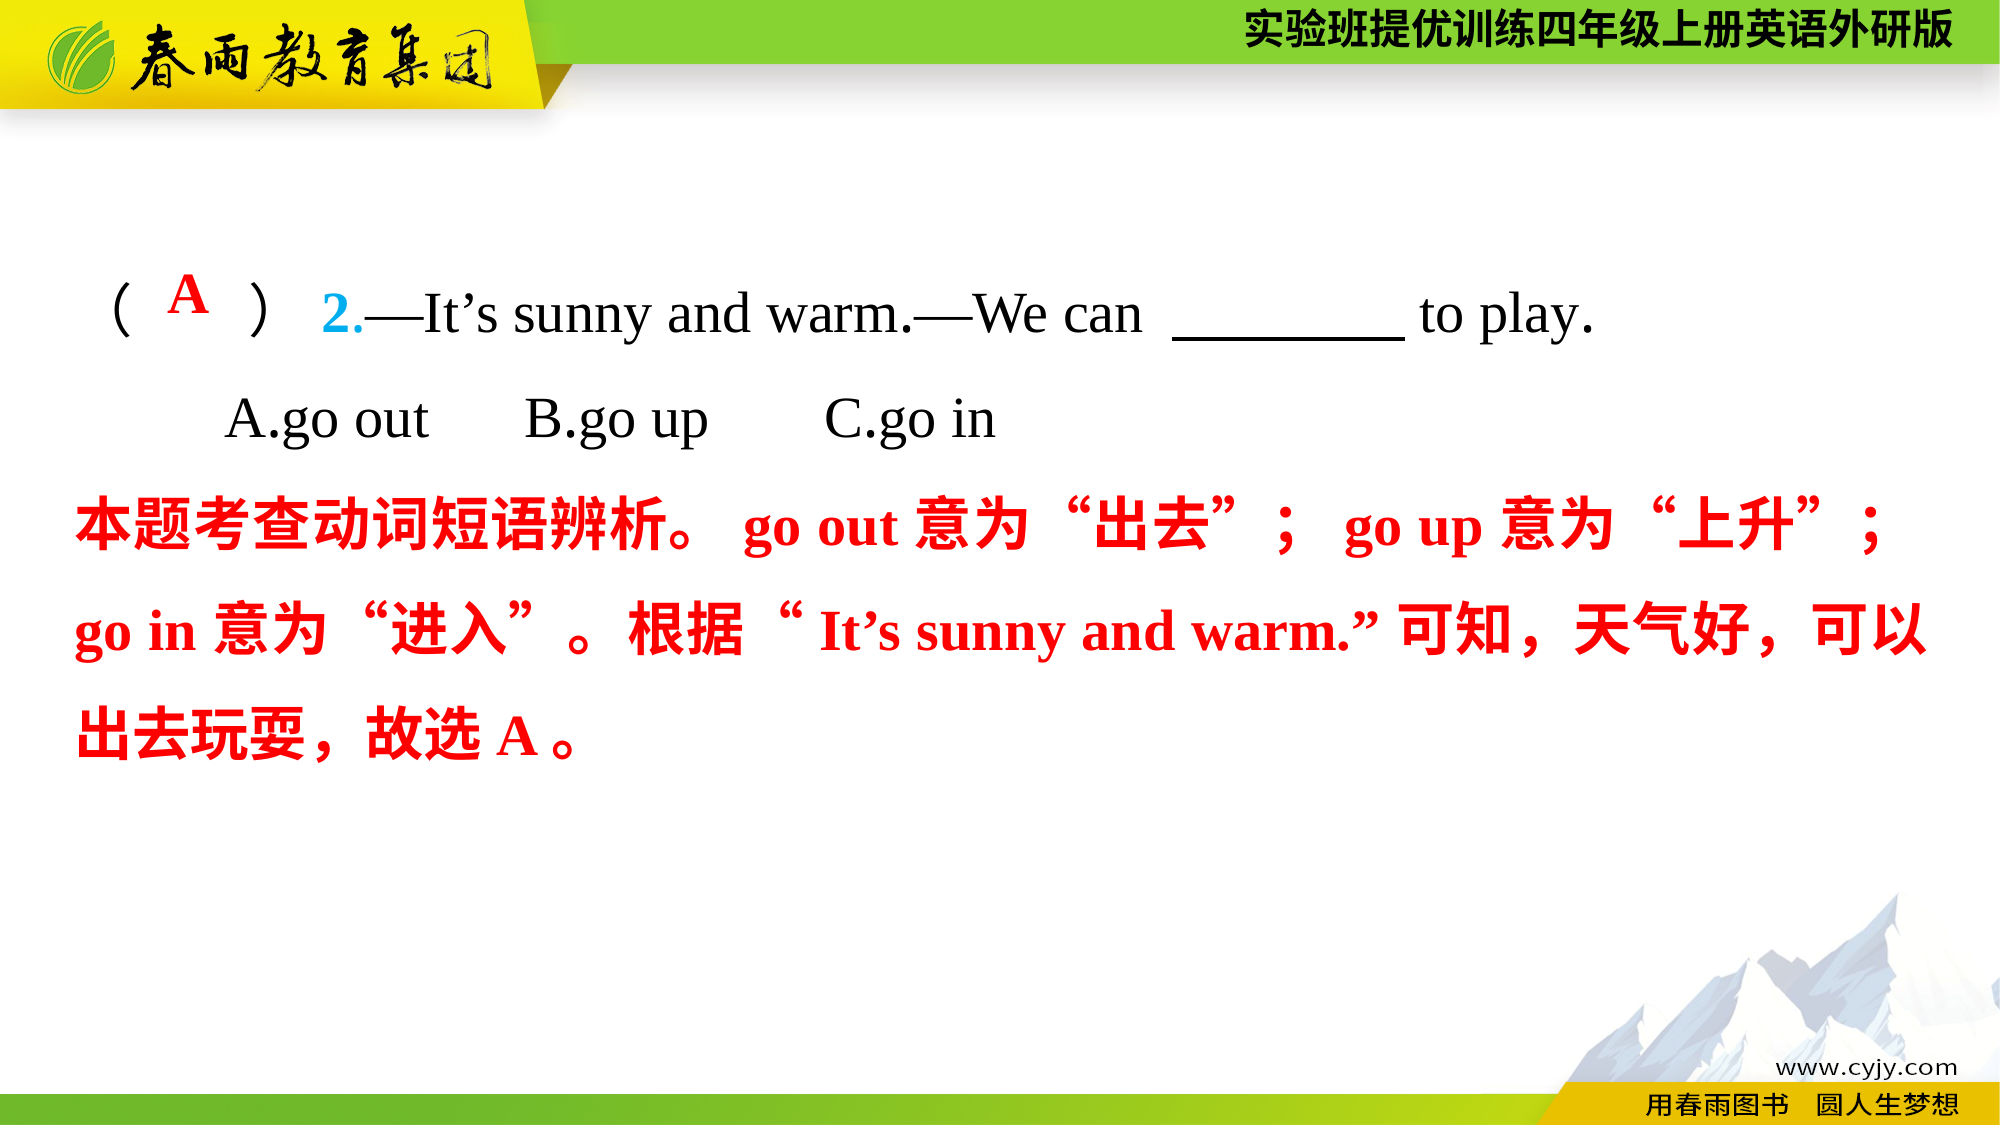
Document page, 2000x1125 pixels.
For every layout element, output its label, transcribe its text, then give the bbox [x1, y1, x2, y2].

picture [0, 0, 2000, 1125]
list （ ）2.—It’s sunny and warm.—We can to play. A.go out B.go up C.go in [59, 231, 1944, 444]
text_box 本题考查动词短语辨析。go out意为“出去”；go up意为“上升”；go in意为“进入”。根据“It’s sunny and warm.”可知，天气好，可以出去玩耍，故选A。 [59, 444, 1944, 775]
text_box A [153, 248, 225, 333]
